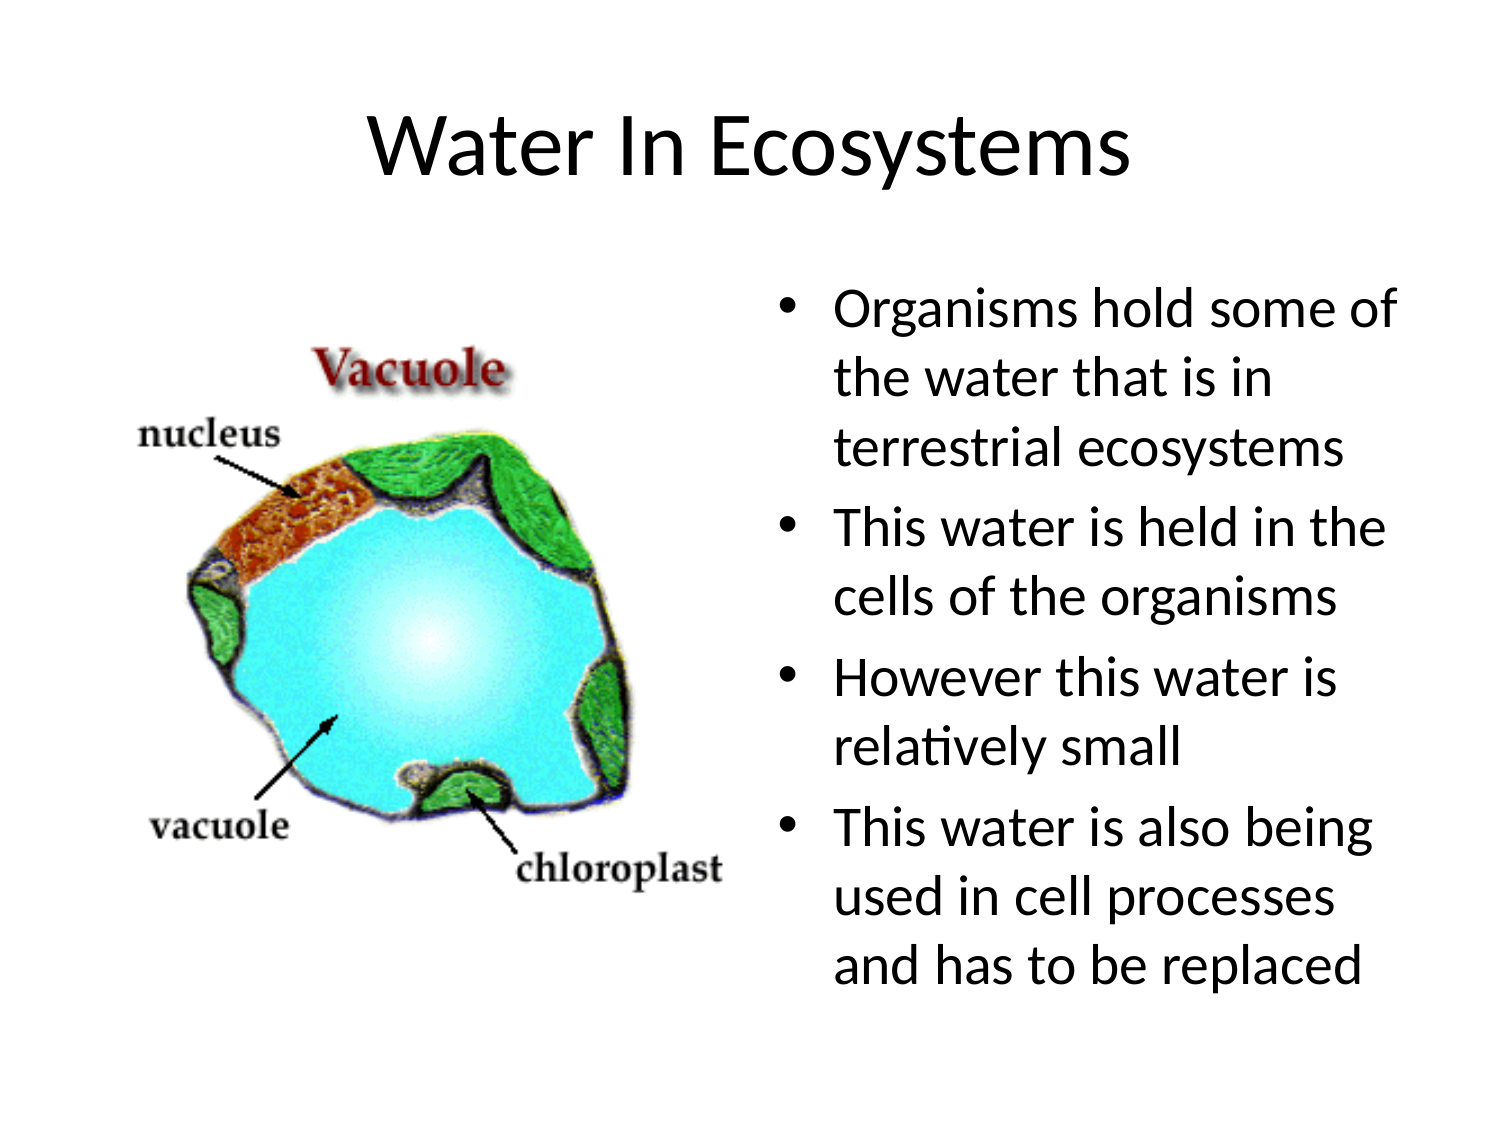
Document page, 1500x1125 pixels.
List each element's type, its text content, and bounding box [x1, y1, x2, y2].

picture [74, 287, 751, 963]
list Organisms hold some of the water that is in terrestrial ecosystems This water is held in the cells of the organisms However this water is relatively small This water is also being used in cell processes and has to be replaced [762, 262, 1425, 1005]
title Water In Ecosystems [75, 45, 1425, 233]
